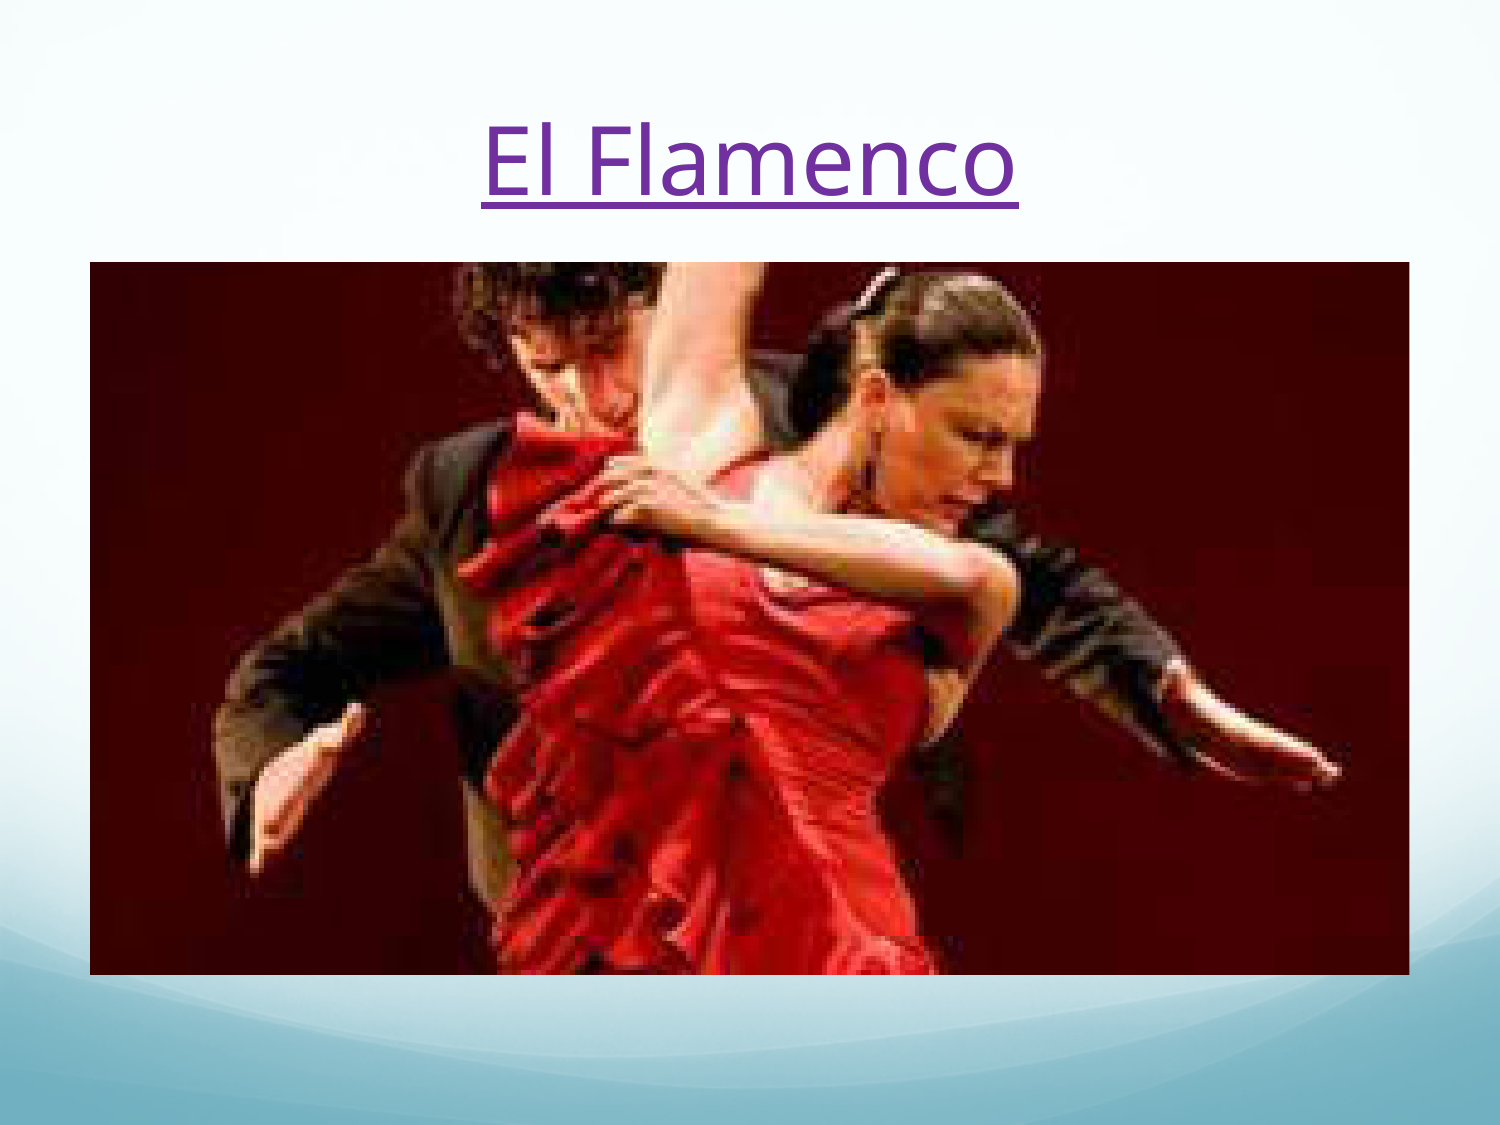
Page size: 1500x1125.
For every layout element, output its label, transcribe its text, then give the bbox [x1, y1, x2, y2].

title El Flamenco [90, 17, 1410, 237]
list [89, 261, 1410, 976]
